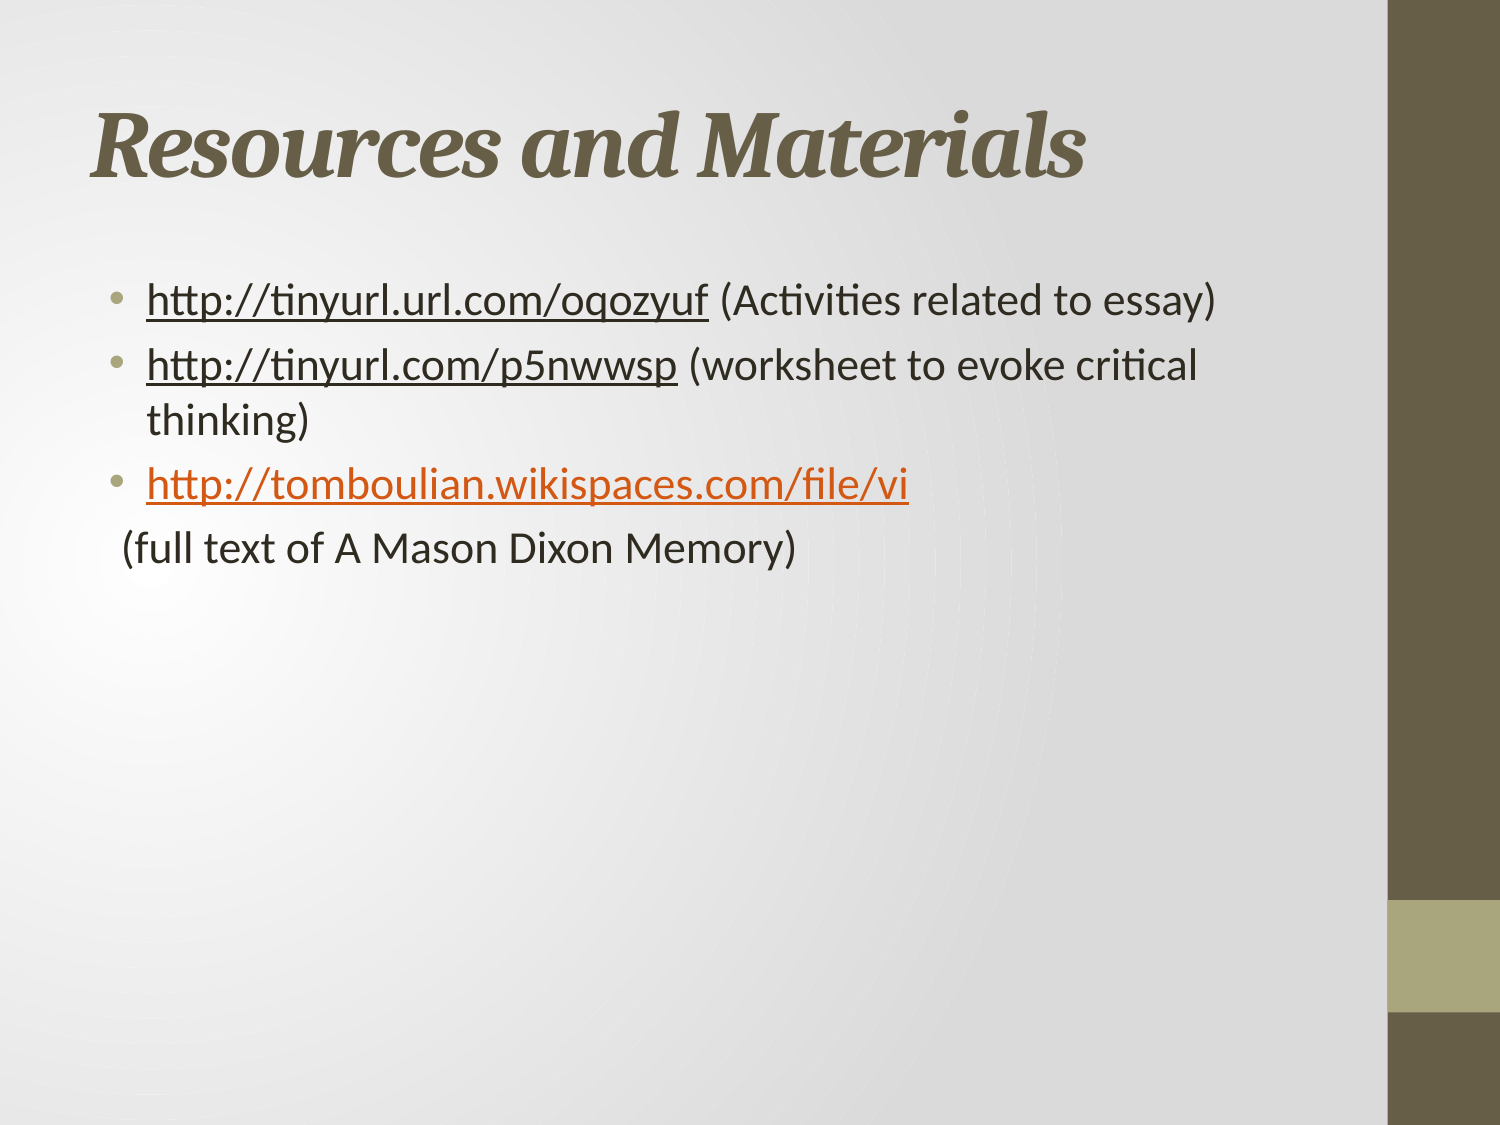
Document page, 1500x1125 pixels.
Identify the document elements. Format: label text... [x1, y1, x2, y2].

list http://tinyurl.url.com/oqozyuf (Activities related to essay) http://tinyurl.com/p5nwwsp (worksheet to evoke critical thinking) http://tomboulian.wikispaces.com/file/vi (full text of A Mason Dixon Memory) [75, 262, 1325, 1050]
title Resources and Materials [75, 45, 1325, 233]
